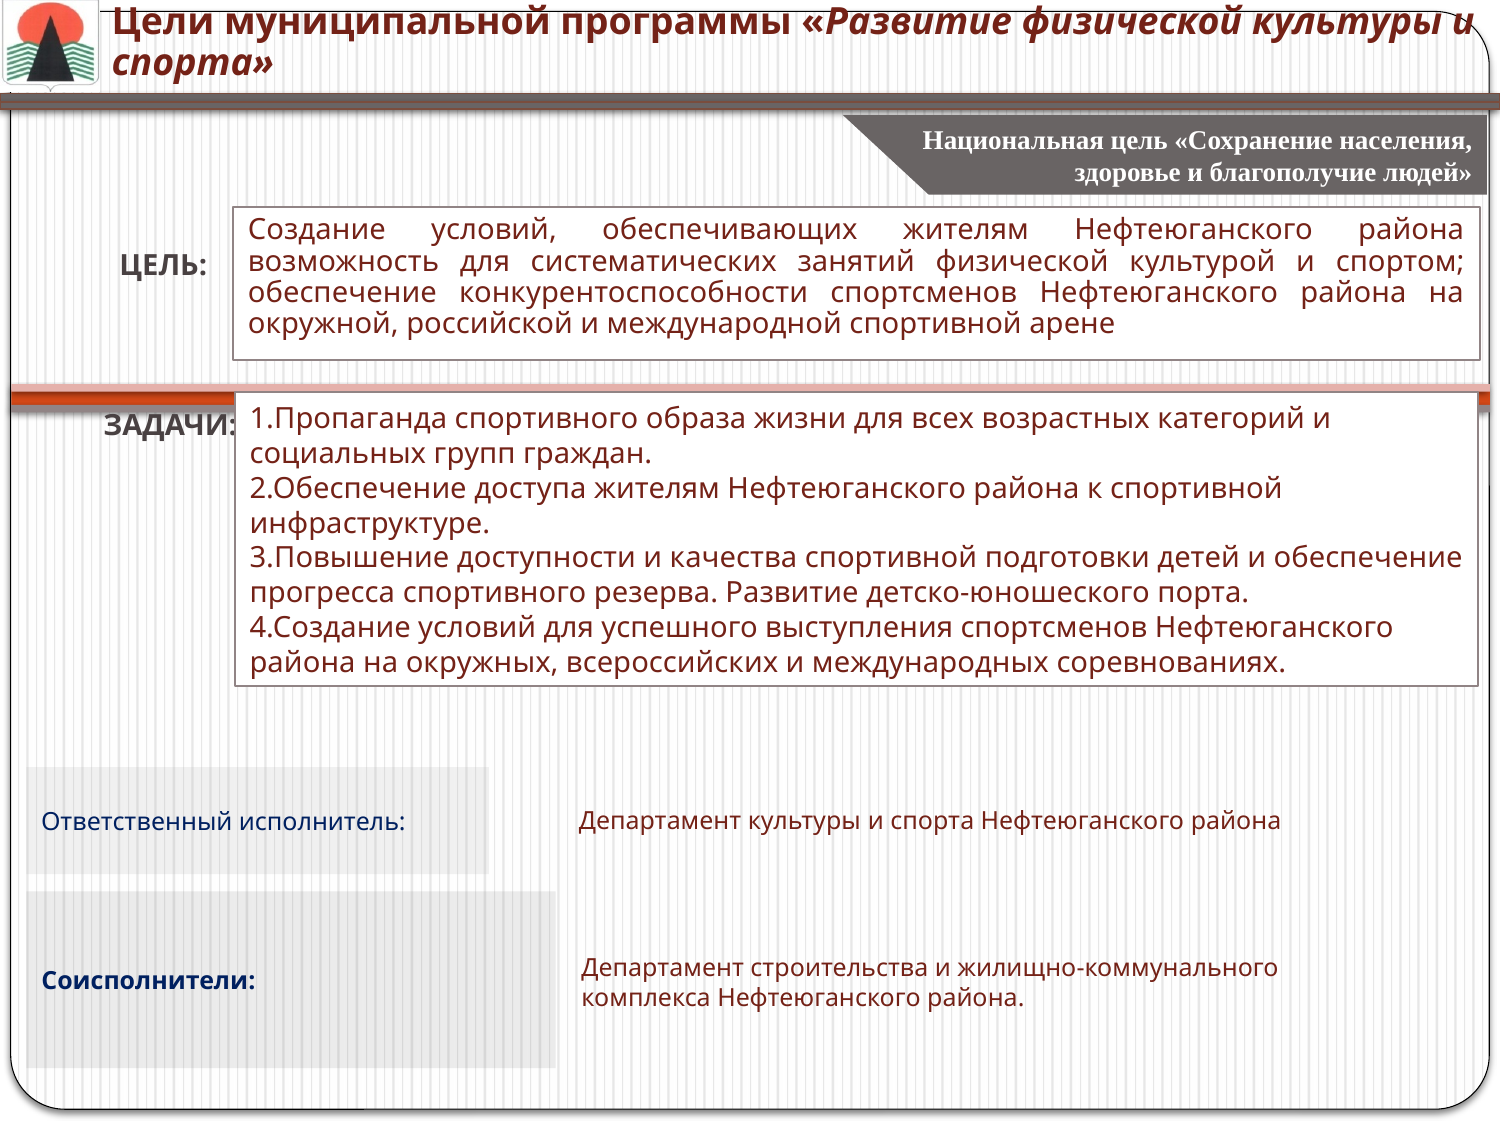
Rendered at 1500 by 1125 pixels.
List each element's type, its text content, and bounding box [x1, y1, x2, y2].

picture [0, 0, 100, 92]
text_box Ответственный исполнитель: [25, 766, 490, 875]
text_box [0, 93, 1500, 110]
text_box Национальная цель «Сохранение населения, здоровье и благополучие людей» [847, 119, 1487, 195]
text_box 1.Пропаганда спортивного образа жизни для всех возрастных категорий и социальных групп граждан. 2.Обеспечение доступа жителям Нефтеюганского района к спортивной инфраструктуре. 3.Повышение доступности и качества спортивной подготовки детей и обеспечение прогресса спортивного резерва. Развитие детско-юношеского порта. 4.Создание условий для успешного выступления спортсменов Нефтеюганского района на окружных, всероссийских и международных соревнованиях. [234, 391, 1479, 687]
text_box Создание условий, обеспечивающих жителям Нефтеюганского района возможность для систематических занятий физической культурой и спортом; обеспечение конкурентоспособности спортсменов Нефтеюганского района на окружной, российской и международной спортивной арене [232, 206, 1481, 361]
text_box Департамент строительства и жилищно-коммунального комплекса Нефтеюганского района. [566, 943, 1370, 1019]
text_box [86, 926, 1432, 1097]
text_box Соисполнители: [25, 890, 557, 1069]
text_box Департамент культуры и спорта Нефтеюганского района [564, 797, 1351, 872]
text_box ЦЕЛЬ: [104, 238, 223, 289]
text_box Цели муниципальной программы «Развитие физической культуры и спорта» [101, 0, 1500, 91]
text_box ЗАДАЧИ: [88, 399, 234, 449]
